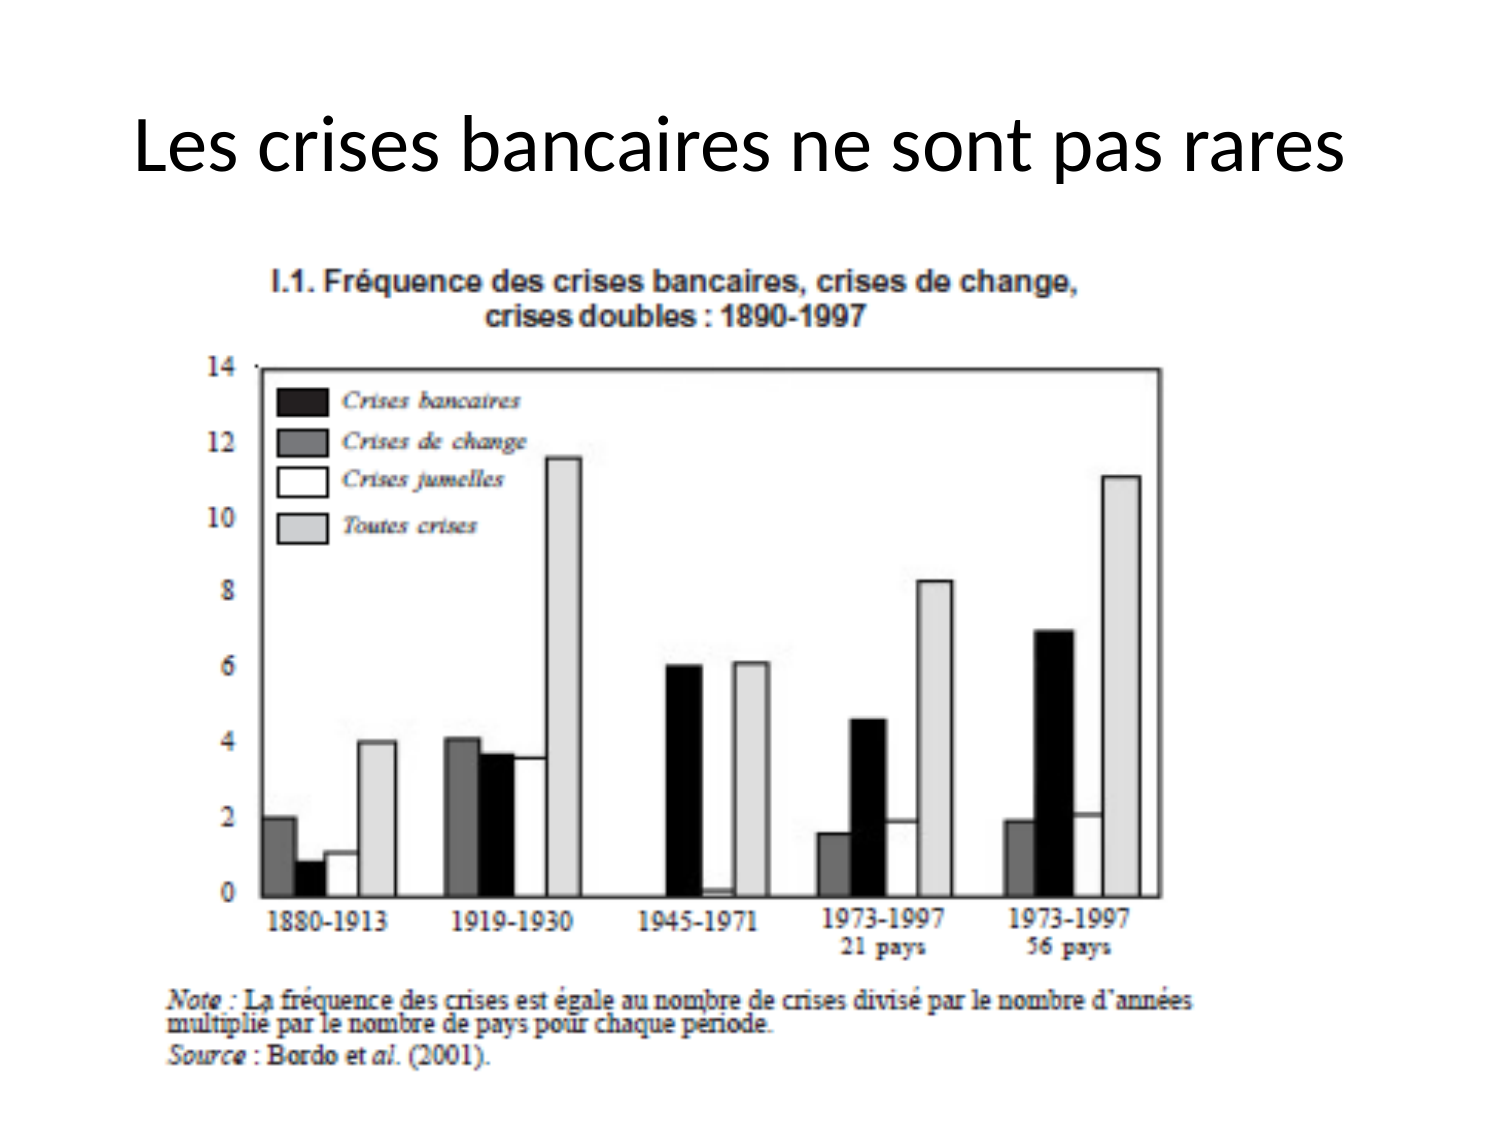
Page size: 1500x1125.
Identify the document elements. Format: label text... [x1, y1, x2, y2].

picture [151, 232, 1263, 1115]
title Les crises bancaires ne sont pas rares [75, 45, 1425, 233]
